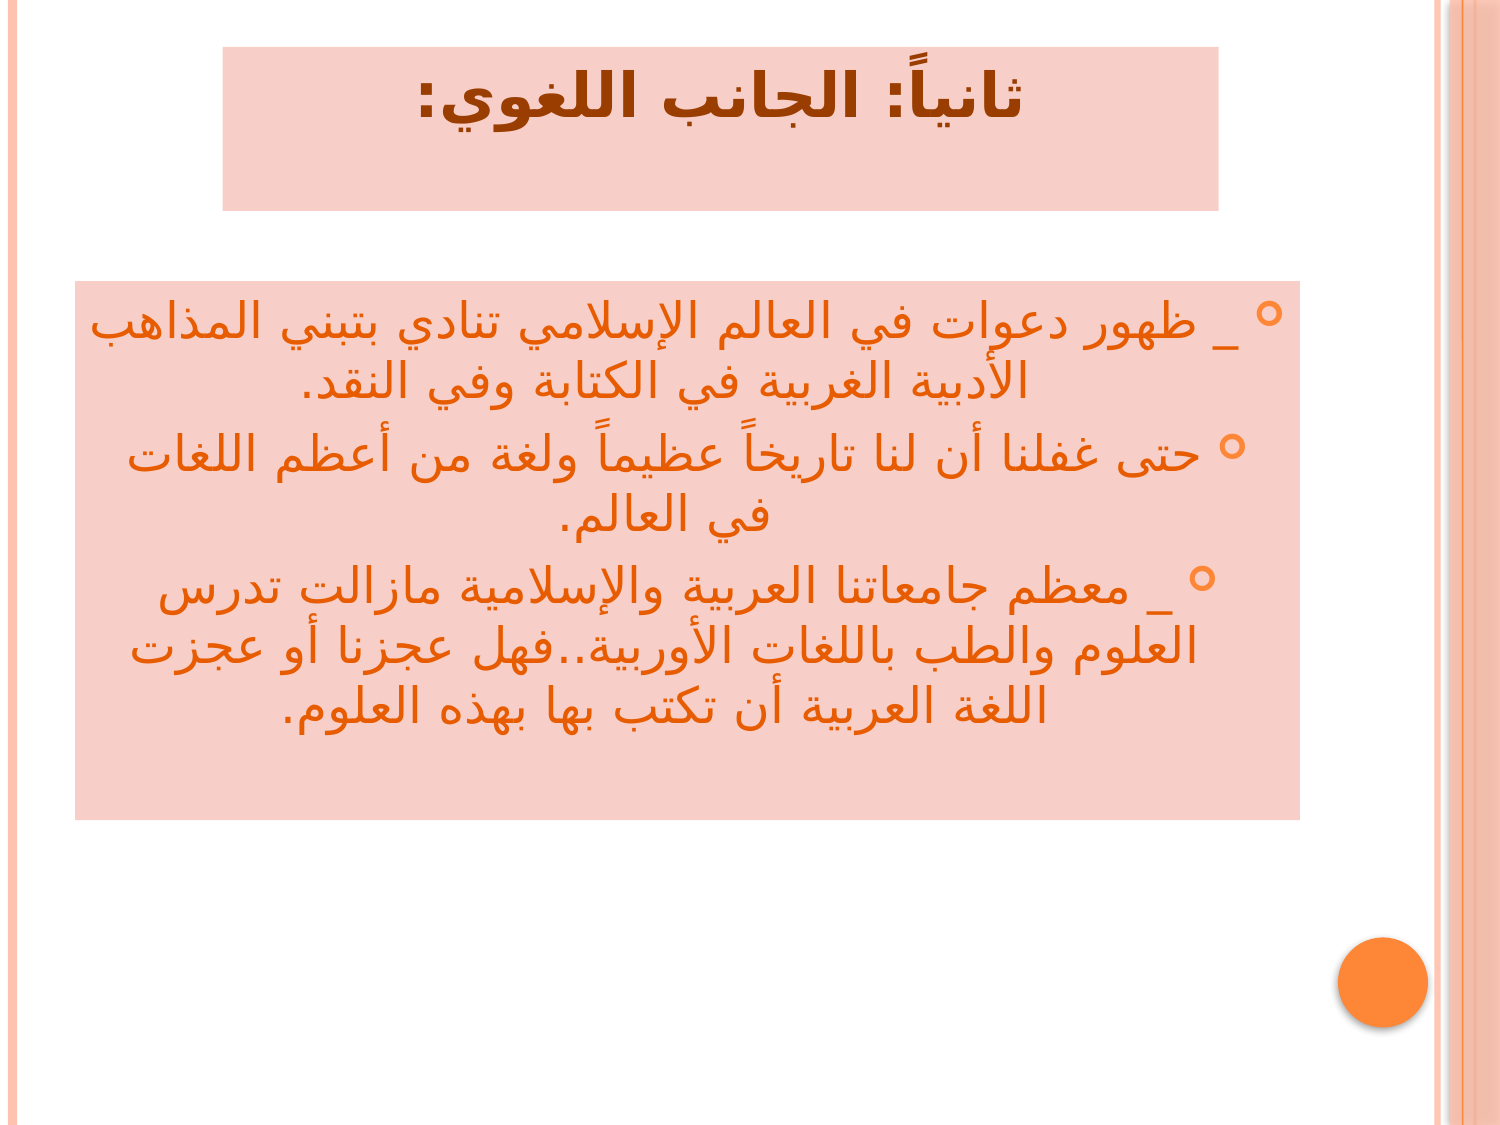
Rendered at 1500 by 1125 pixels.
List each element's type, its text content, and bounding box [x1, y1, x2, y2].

list _ ظهور دعوات في العالم الإسلامي تنادي بتبني المذاهب الأدبية الغربية في الكتابة وفي النقد. حتى غفلنا أن لنا تاريخاً عظيماً ولغة من أعظم اللغات في العالم. _ معظم جامعاتنا العربية والإسلامية مازالت تدرس العلوم والطب باللغات الأوربية..فهل عجزنا أو عجزت اللغة العربية أن تكتب بها بهذه العلوم. [75, 281, 1300, 821]
title ثانياً: الجانب اللغوي: [222, 46, 1219, 211]
